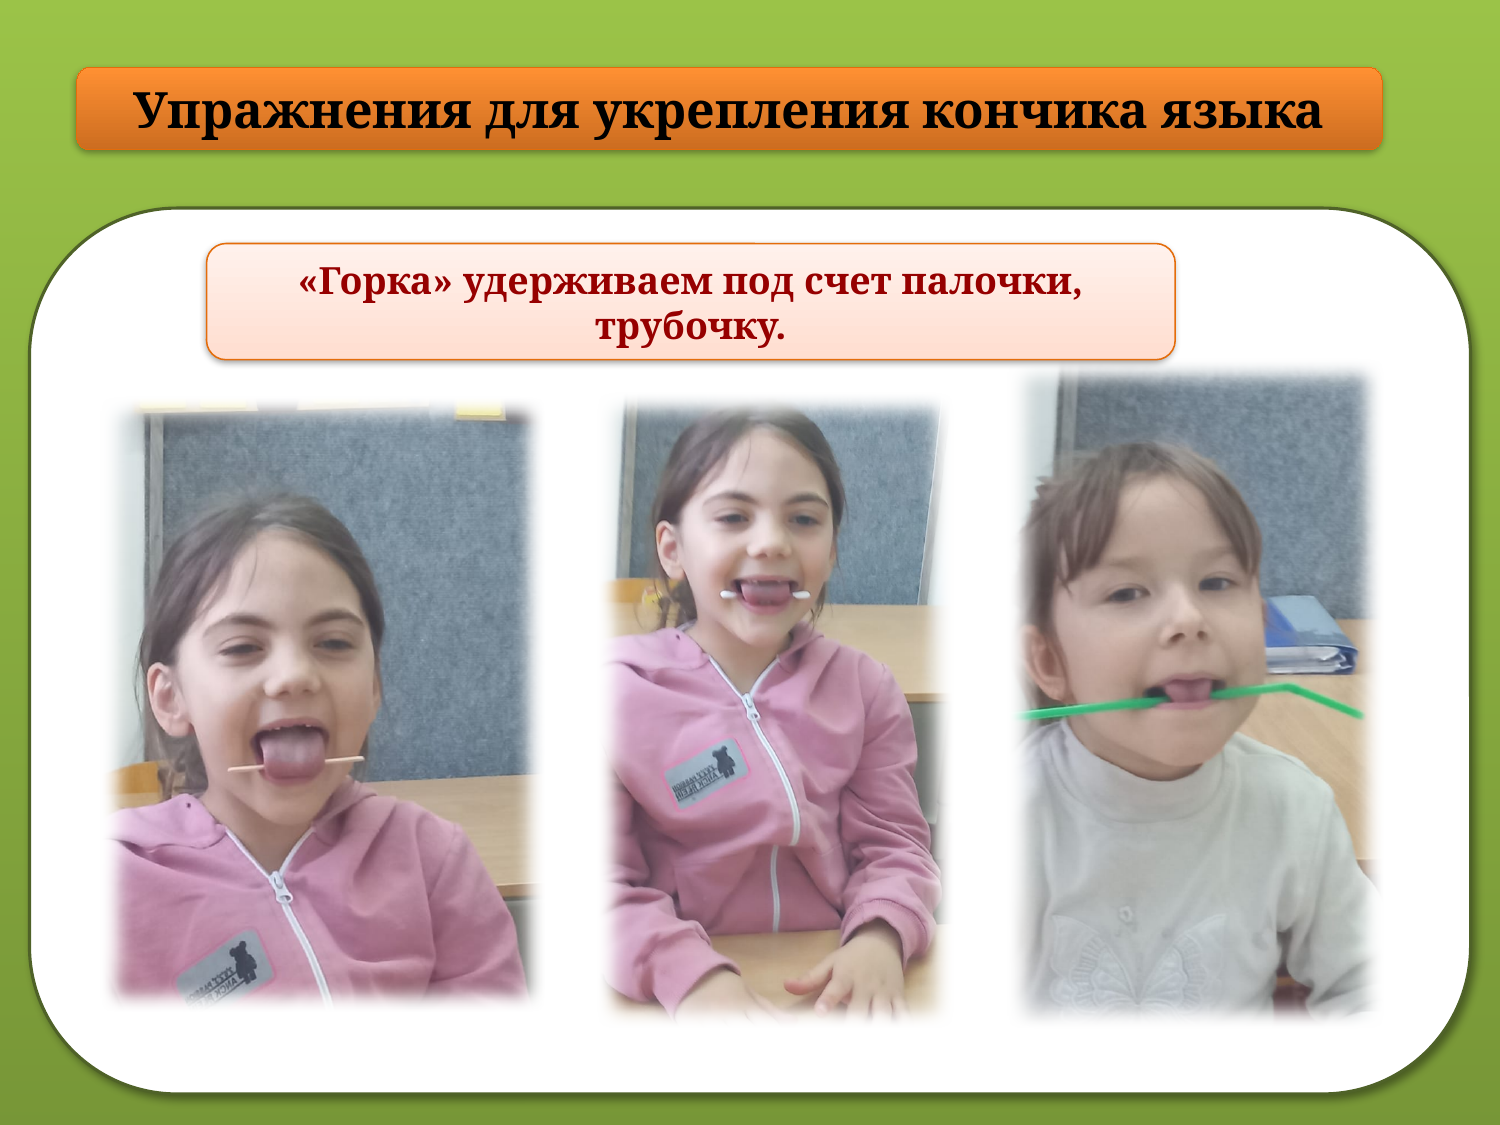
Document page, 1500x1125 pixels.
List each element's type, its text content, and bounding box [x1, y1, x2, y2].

text_box [27, 205, 1473, 1097]
text_box «Горка» удерживаем под счет палочки, трубочку. [205, 242, 1176, 361]
picture [596, 391, 956, 1029]
text_box [0, 0, 1500, 1125]
text_box Упражнения для укрепления кончика языка [76, 67, 1383, 150]
picture [1006, 358, 1385, 1029]
picture [99, 396, 545, 1012]
